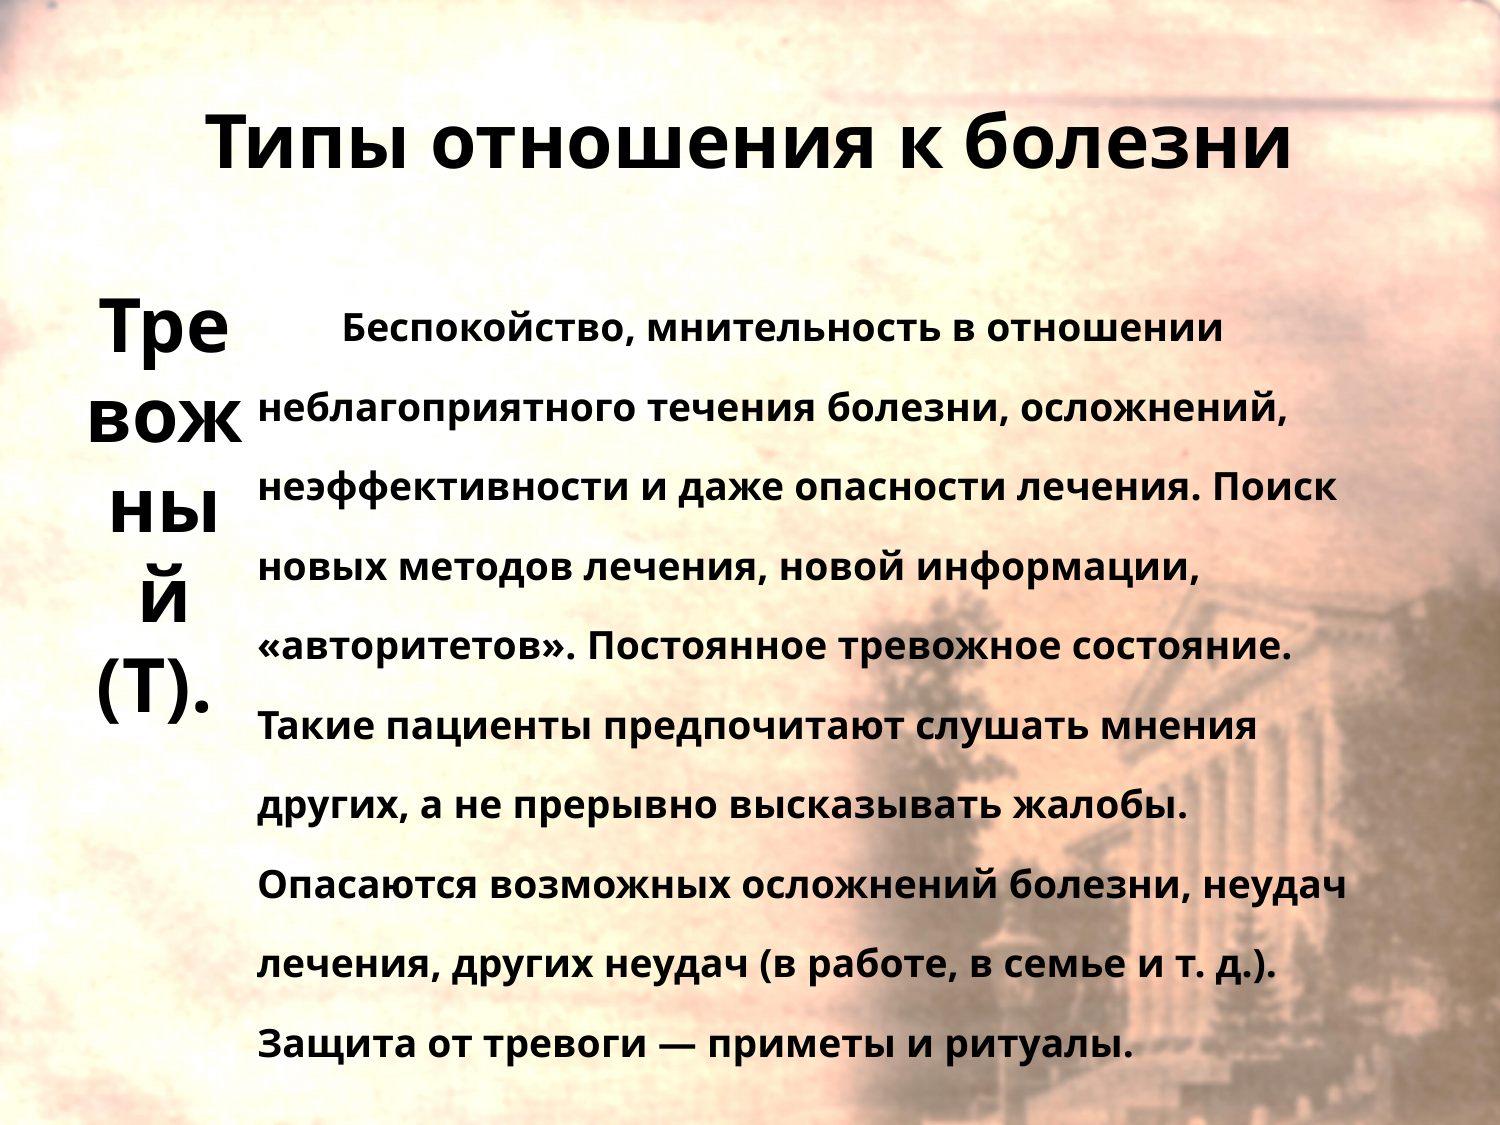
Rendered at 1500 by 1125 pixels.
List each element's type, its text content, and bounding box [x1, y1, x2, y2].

list Беспокойство, мнительность в отношении неблагоприятного течения болезни, осложнений, неэффективности и даже опасности лечения. Поиск новых методов лечения, новой информации, «авторитетов». Постоянное тревожное состояние. Такие пациенты предпочитают слушать мнения других, а не прерывно высказывать жалобы. Опасаются возможных осложнений болезни, неудач лечения, других неудач (в работе, в семье и т. д.). Защита от тревоги — приметы и ритуалы. [242, 262, 1425, 1094]
list Тревожный (Т). [75, 262, 242, 1005]
picture [0, 0, 1500, 1125]
title Типы отношения к болезни [75, 45, 1425, 233]
